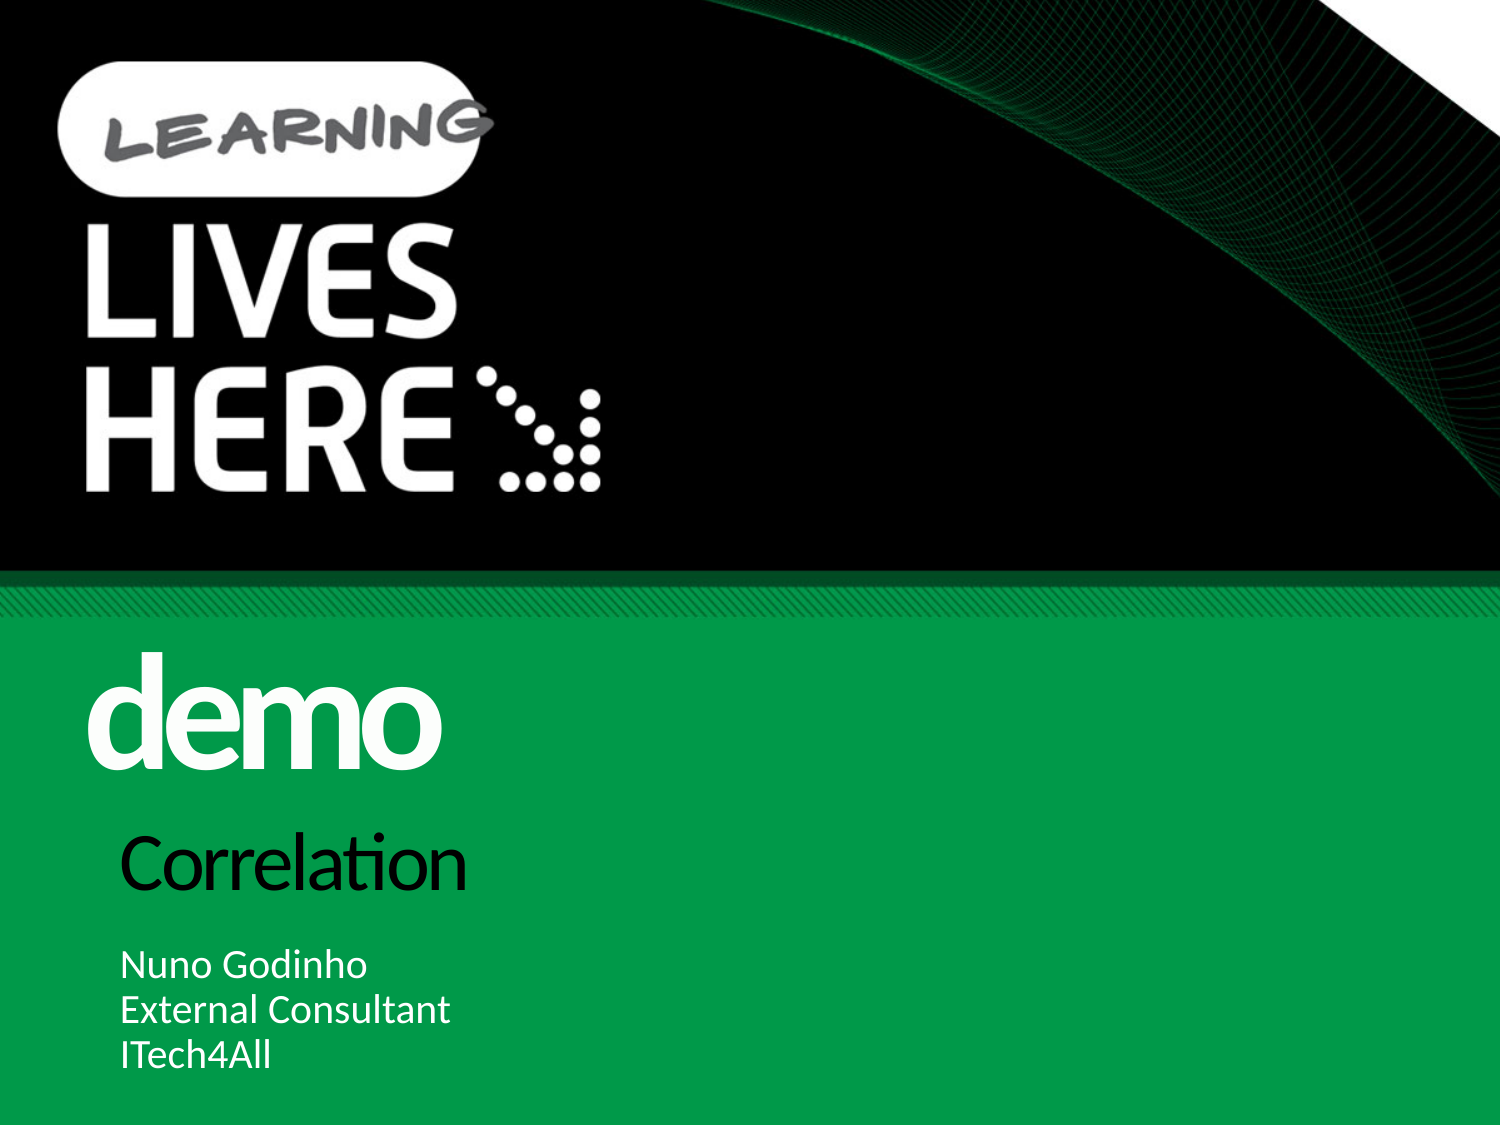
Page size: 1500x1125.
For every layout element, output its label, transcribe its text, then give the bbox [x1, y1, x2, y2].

picture [0, 0, 1500, 1125]
title Correlation [119, 818, 1375, 943]
list demo [83, 625, 1344, 800]
subtitle Nuno Godinho External Consultant ITech4All [119, 942, 1236, 1019]
